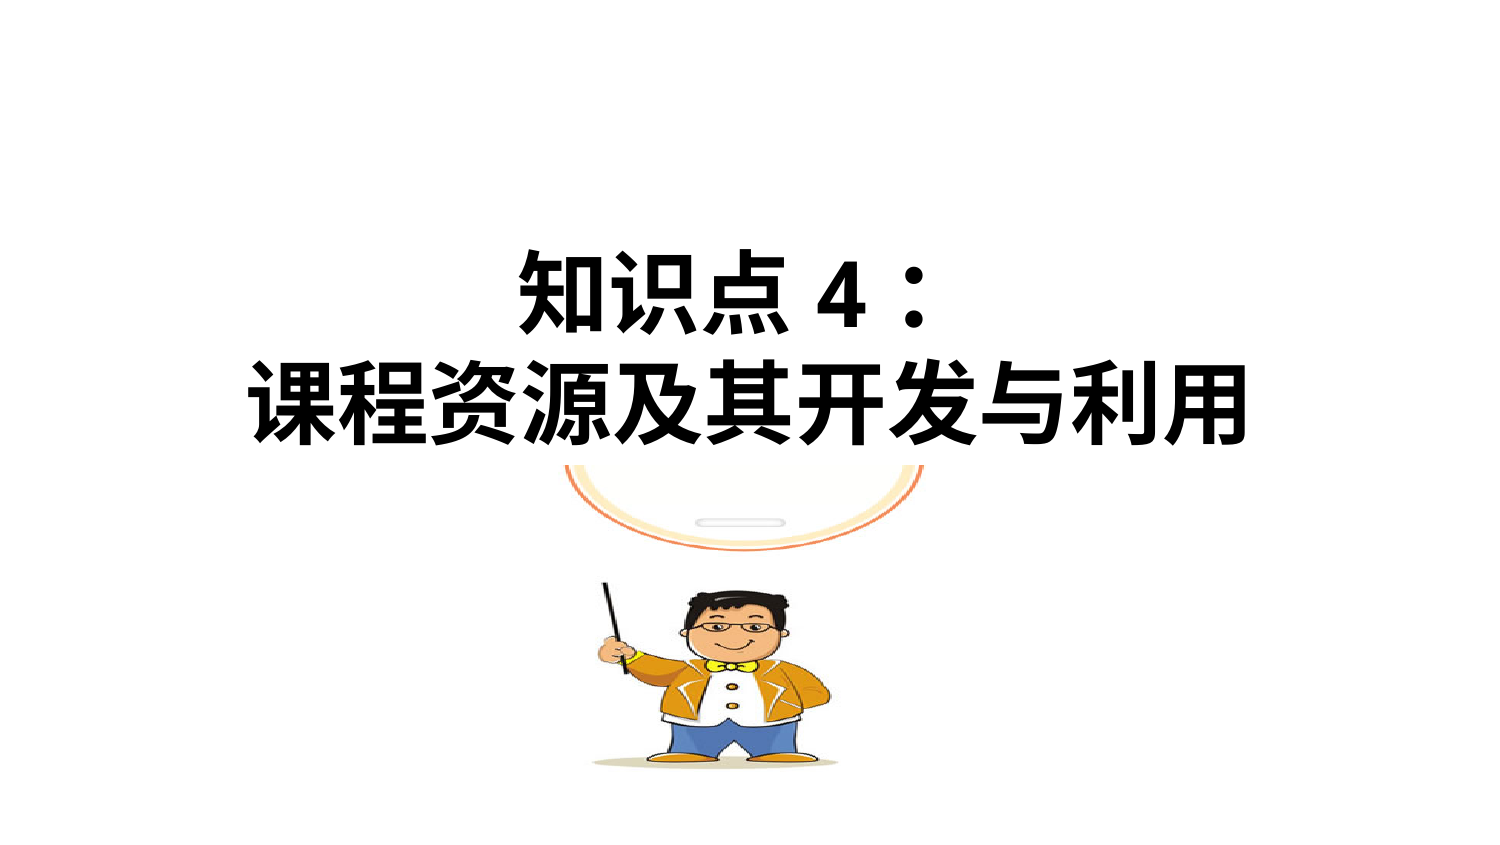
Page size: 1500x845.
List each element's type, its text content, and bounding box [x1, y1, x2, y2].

picture [522, 465, 926, 788]
title 知识点4： 课程资源及其开发与利用 [112, 226, 1388, 466]
